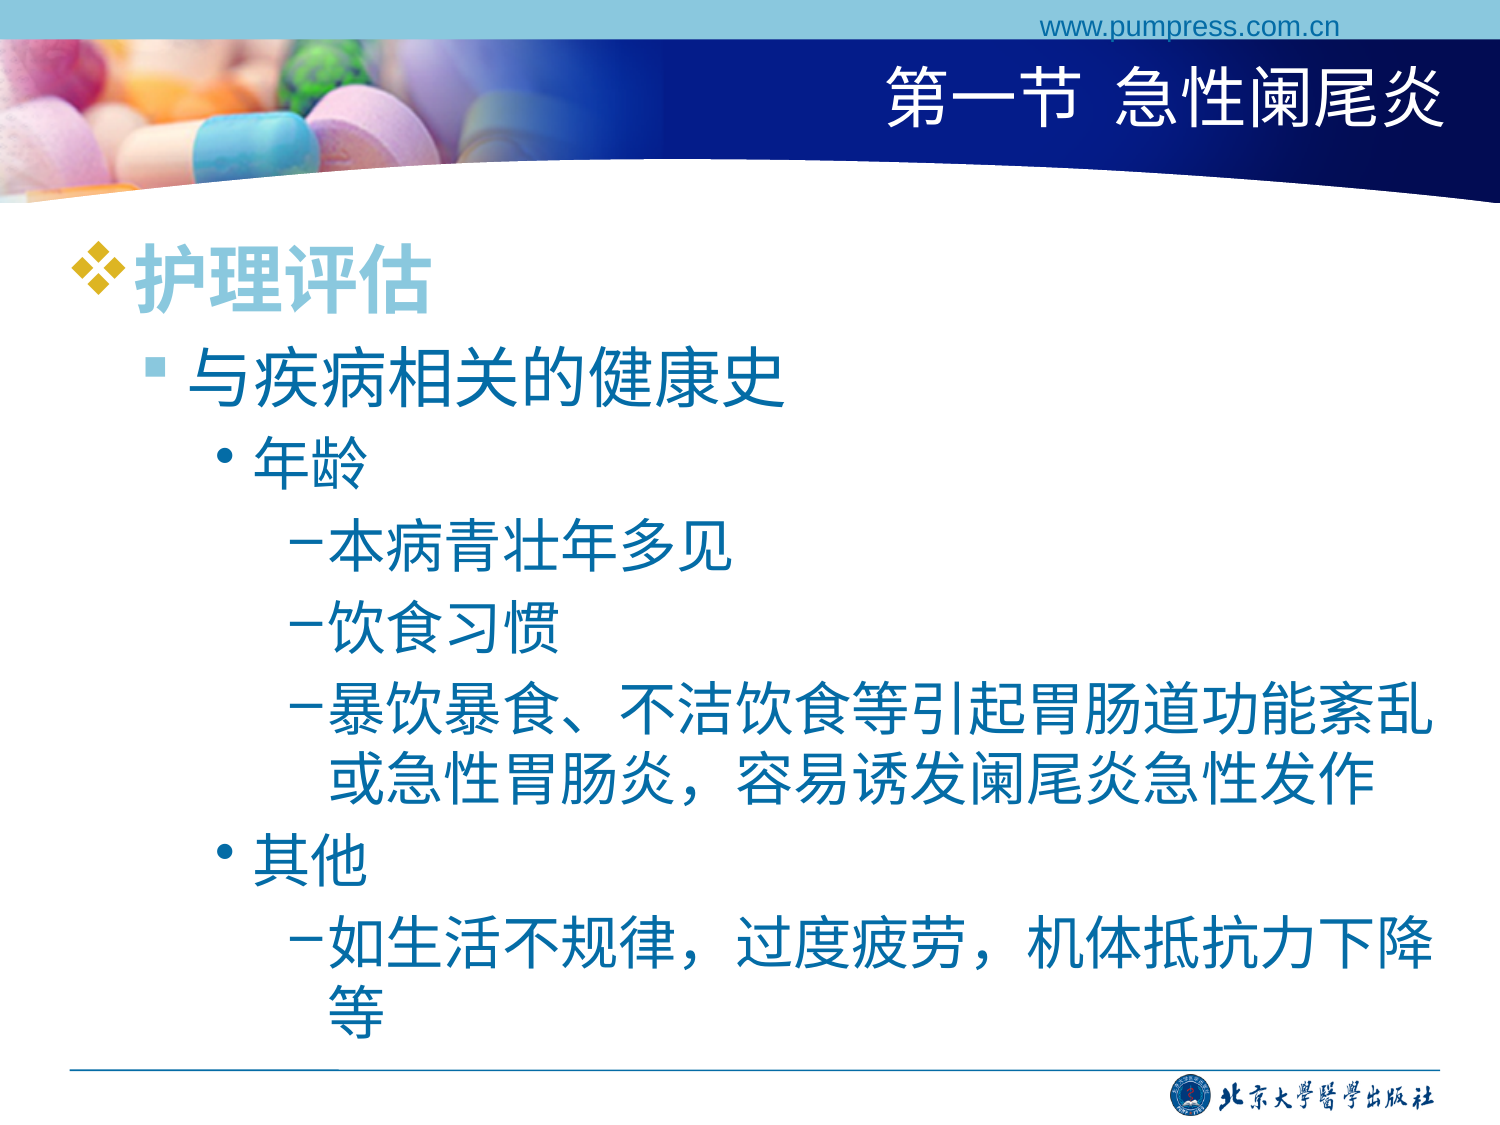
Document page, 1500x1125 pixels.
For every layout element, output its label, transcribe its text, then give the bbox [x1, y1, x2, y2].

picture [0, 40, 1500, 203]
slide_number www.pumpress.com.cn [1025, 0, 1463, 38]
list 护理评估 与疾病相关的健康史 年龄 本病青壮年多见 饮食习惯 暴饮暴食、不洁饮食等引起胃肠道功能紊乱或急性胃肠炎，容易诱发阑尾炎急性发作 其他 如生活不规律，过度疲劳，机体抵抗力下降等 [49, 224, 1463, 1026]
title 第一节 急性阑尾炎 [137, 49, 1463, 143]
picture [1170, 1074, 1436, 1118]
